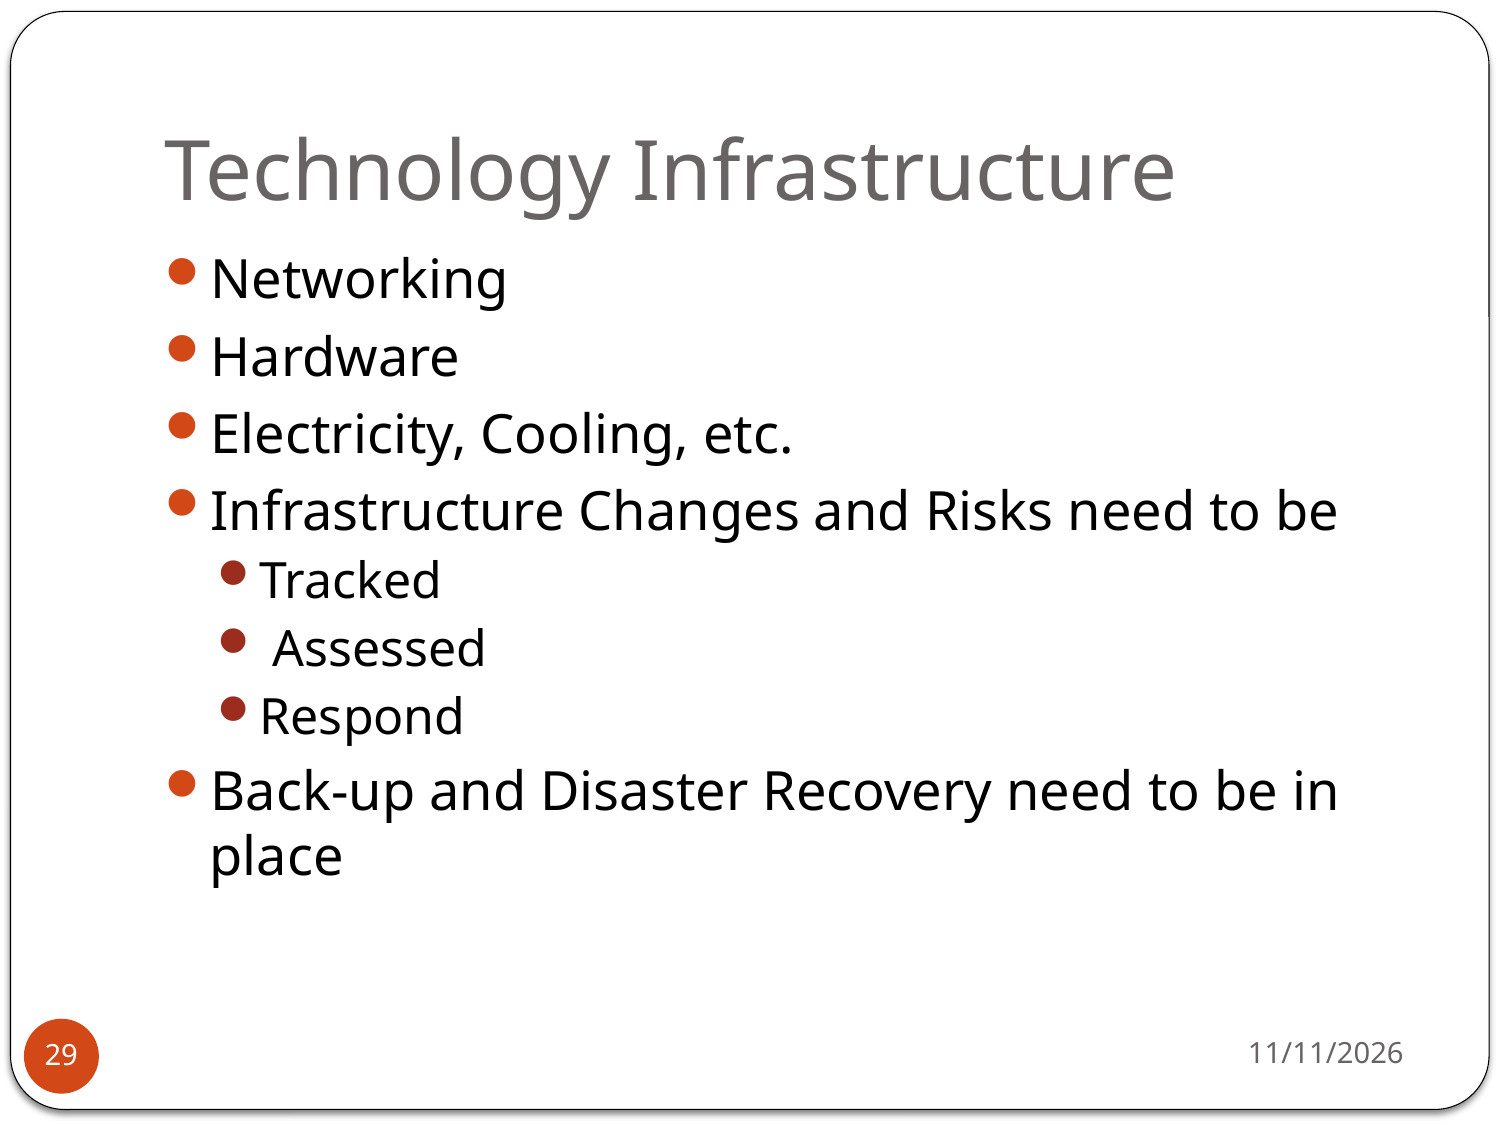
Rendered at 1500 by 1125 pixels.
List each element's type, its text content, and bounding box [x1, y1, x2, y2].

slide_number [1012, 1015, 1419, 1094]
title Technology Infrastructure [150, 45, 1425, 233]
list Networking Hardware Electricity, Cooling, etc. Infrastructure Changes and Risks need to be Tracked Assessed Respond Back-up and Disaster Recovery need to be in place [150, 237, 1425, 988]
slide_number 29 [23, 1018, 99, 1094]
